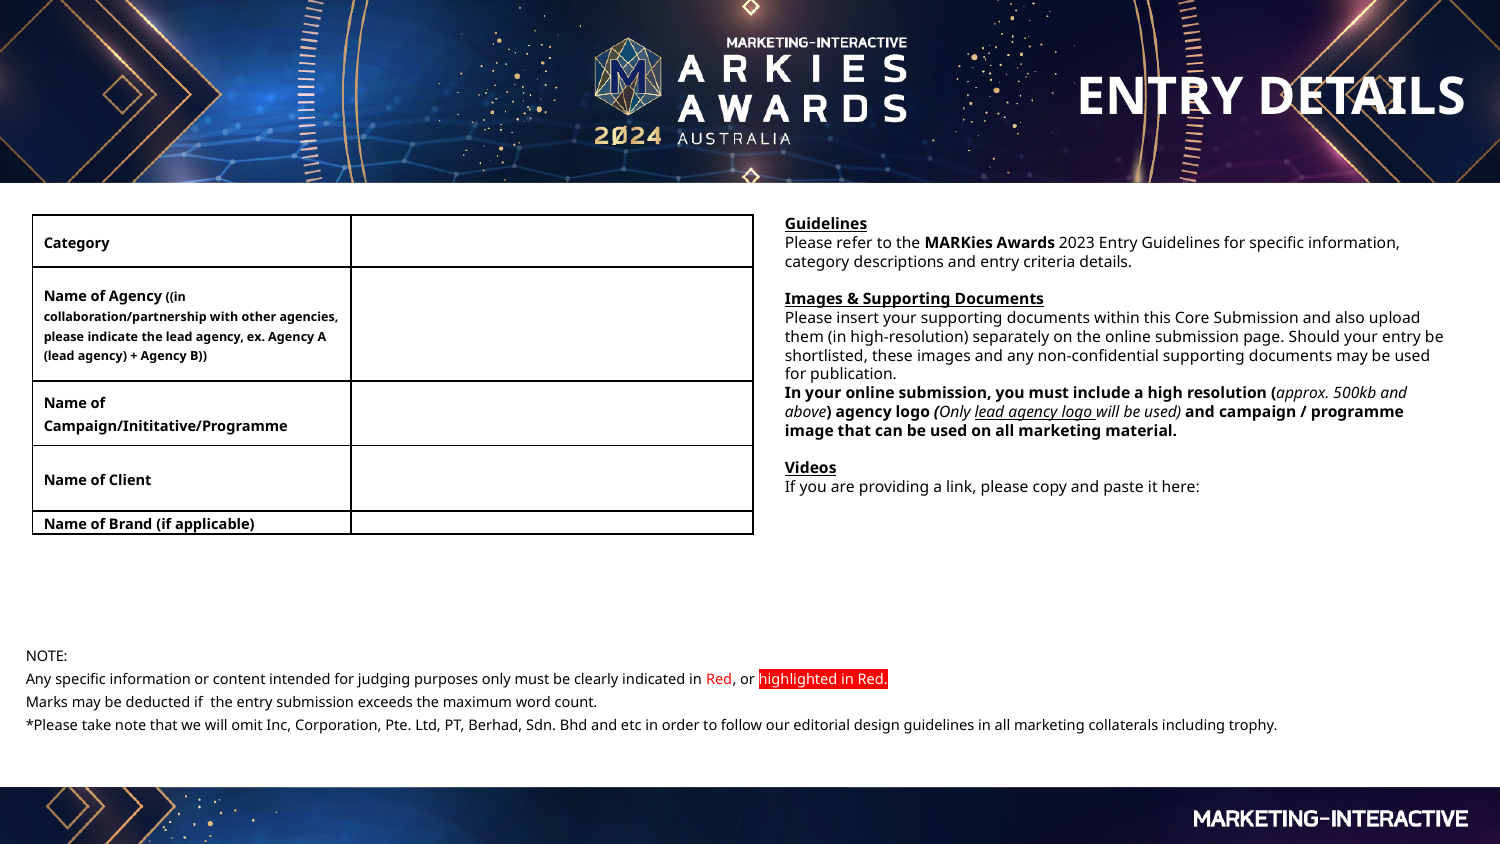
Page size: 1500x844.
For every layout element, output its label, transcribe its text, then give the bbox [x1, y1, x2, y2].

table_cell [352, 512, 752, 533]
table_header Category [33, 216, 350, 266]
text_box ENTRY DETAILS [1061, 43, 1500, 144]
table_cell [352, 382, 752, 445]
text_box NOTE: Any specific information or content intended for judging purposes only must be clearly indicated in Red, or highlighted in Red. Marks may be deducted if the entry submission exceeds the maximum word count. *Please take note that we will omit Inc, Corporation, Pte. Ltd, PT, Berhad, Sdn. Bhd and etc in order to follow our editorial design guidelines in all marketing collaterals including trophy. [11, 634, 1500, 741]
table_header [352, 216, 752, 266]
table_cell Name of Agency ((in collaboration/partnership with other agencies, please indicate the lead agency, ex. Agency A (lead agency) + Agency B)) [33, 268, 350, 380]
picture [0, 0, 1500, 844]
table_cell Name of Campaign/Inititative/Programme [33, 382, 350, 445]
table_cell Name of Brand (if applicable) [33, 512, 350, 533]
table_cell [352, 446, 752, 510]
text_box Guidelines Please refer to the MARKies Awards 2023 Entry Guidelines for specific information, category descriptions and entry criteria details. Images & Supporting Documents Please insert your supporting documents within this Core Submission and also upload them (in high-resolution) separately on the online submission page. Should your entry be shortlisted, these images and any non-confidential supporting documents may be used for publication. In your online submission, you must include a high resolution (approx. 500kb and above) agency logo (Only lead agency logo will be used) and campaign / programme image that can be used on all marketing material. Videos If you are providing a link, please copy and paste it here: [770, 206, 1467, 503]
table_cell [352, 268, 752, 380]
table_cell Name of Client [33, 446, 350, 510]
